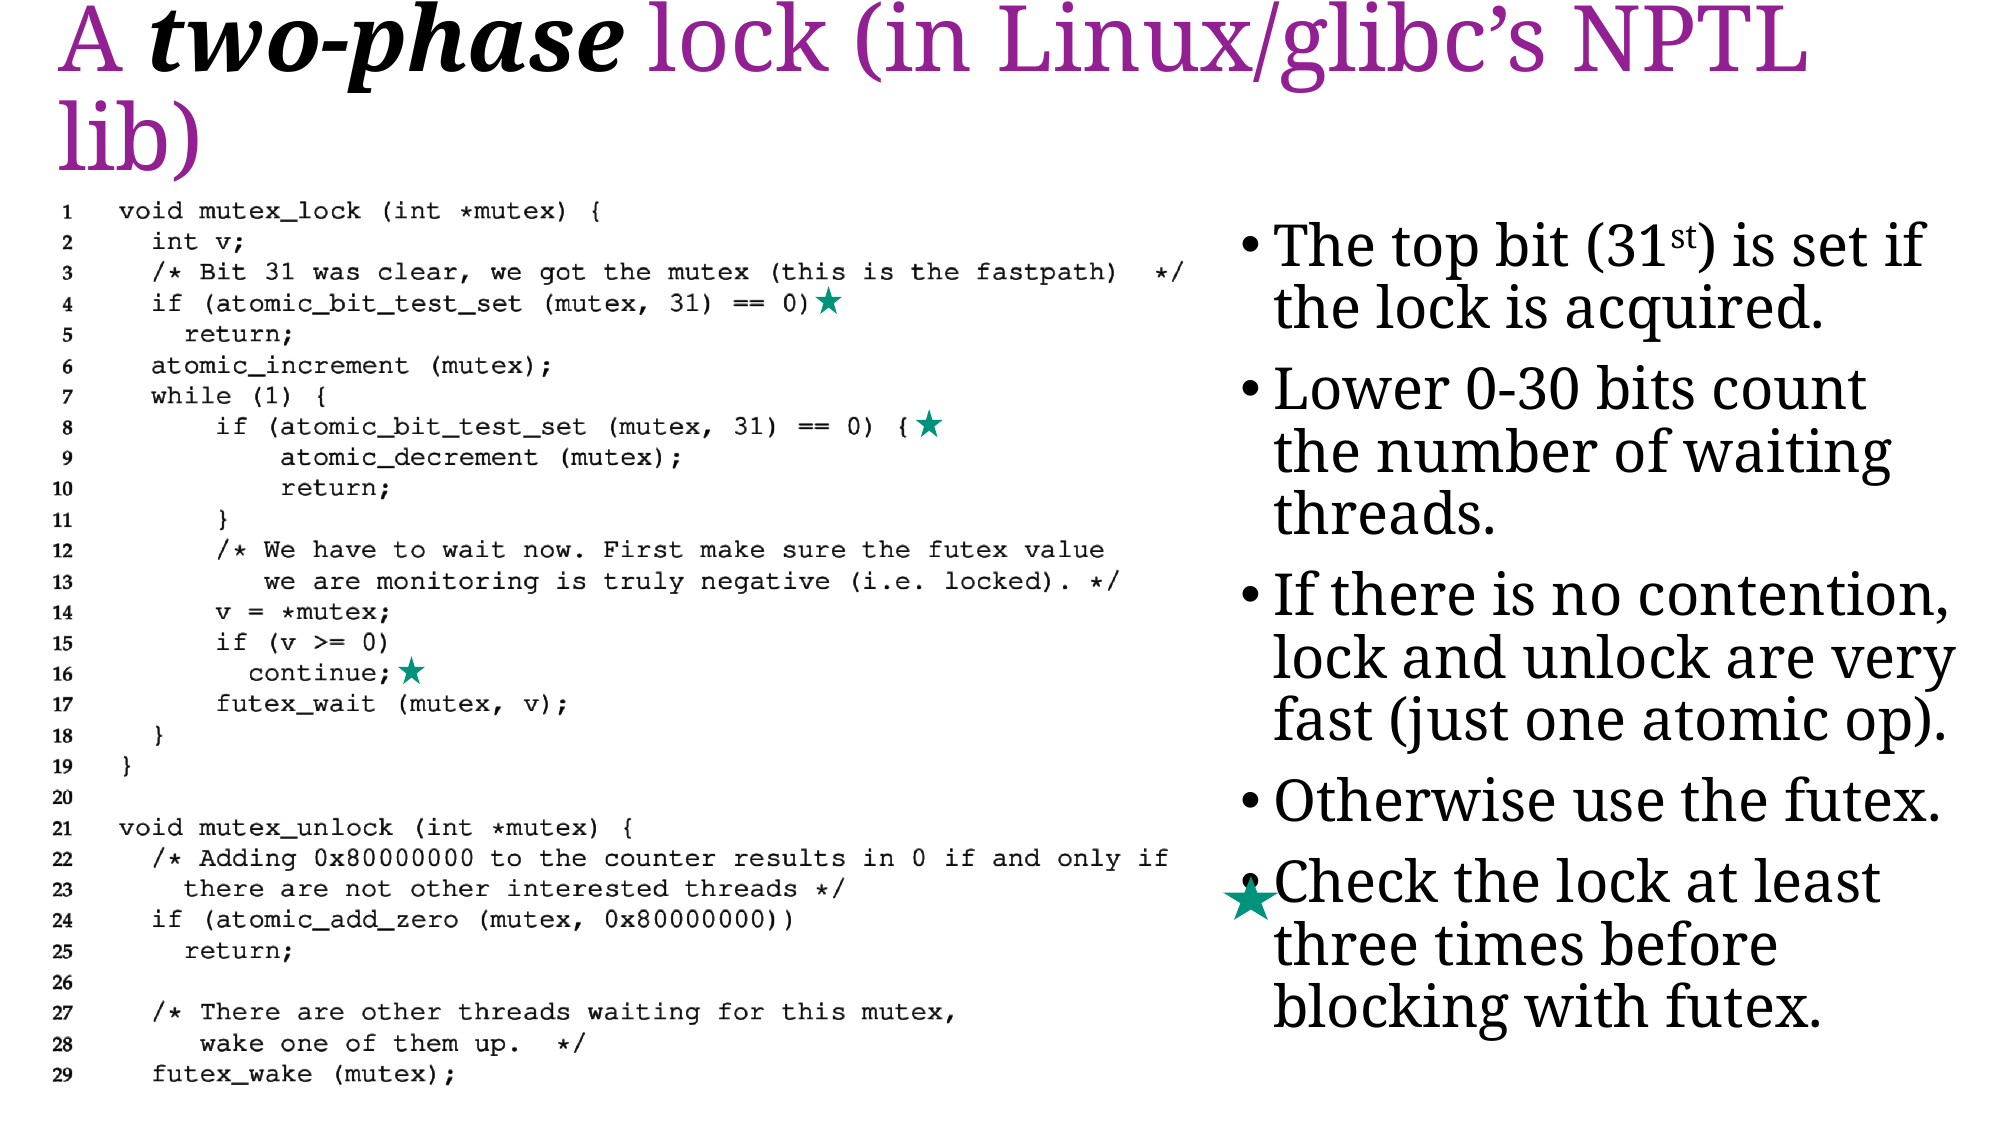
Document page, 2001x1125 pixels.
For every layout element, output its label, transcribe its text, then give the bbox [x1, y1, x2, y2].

text_box [1223, 876, 1279, 920]
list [43, 192, 1190, 1101]
title A two-phase lock (in Linux/glibc’s NPTL lib) [43, 25, 1953, 158]
list The top bit (31st) is set if the lock is acquired. Lower 0-30 bits count the number of waiting threads. If there is no contention, lock and unlock are very fast (just one atomic op). Otherwise use the futex. Check the lock at least three times before blocking with futex. [1225, 208, 1976, 1101]
